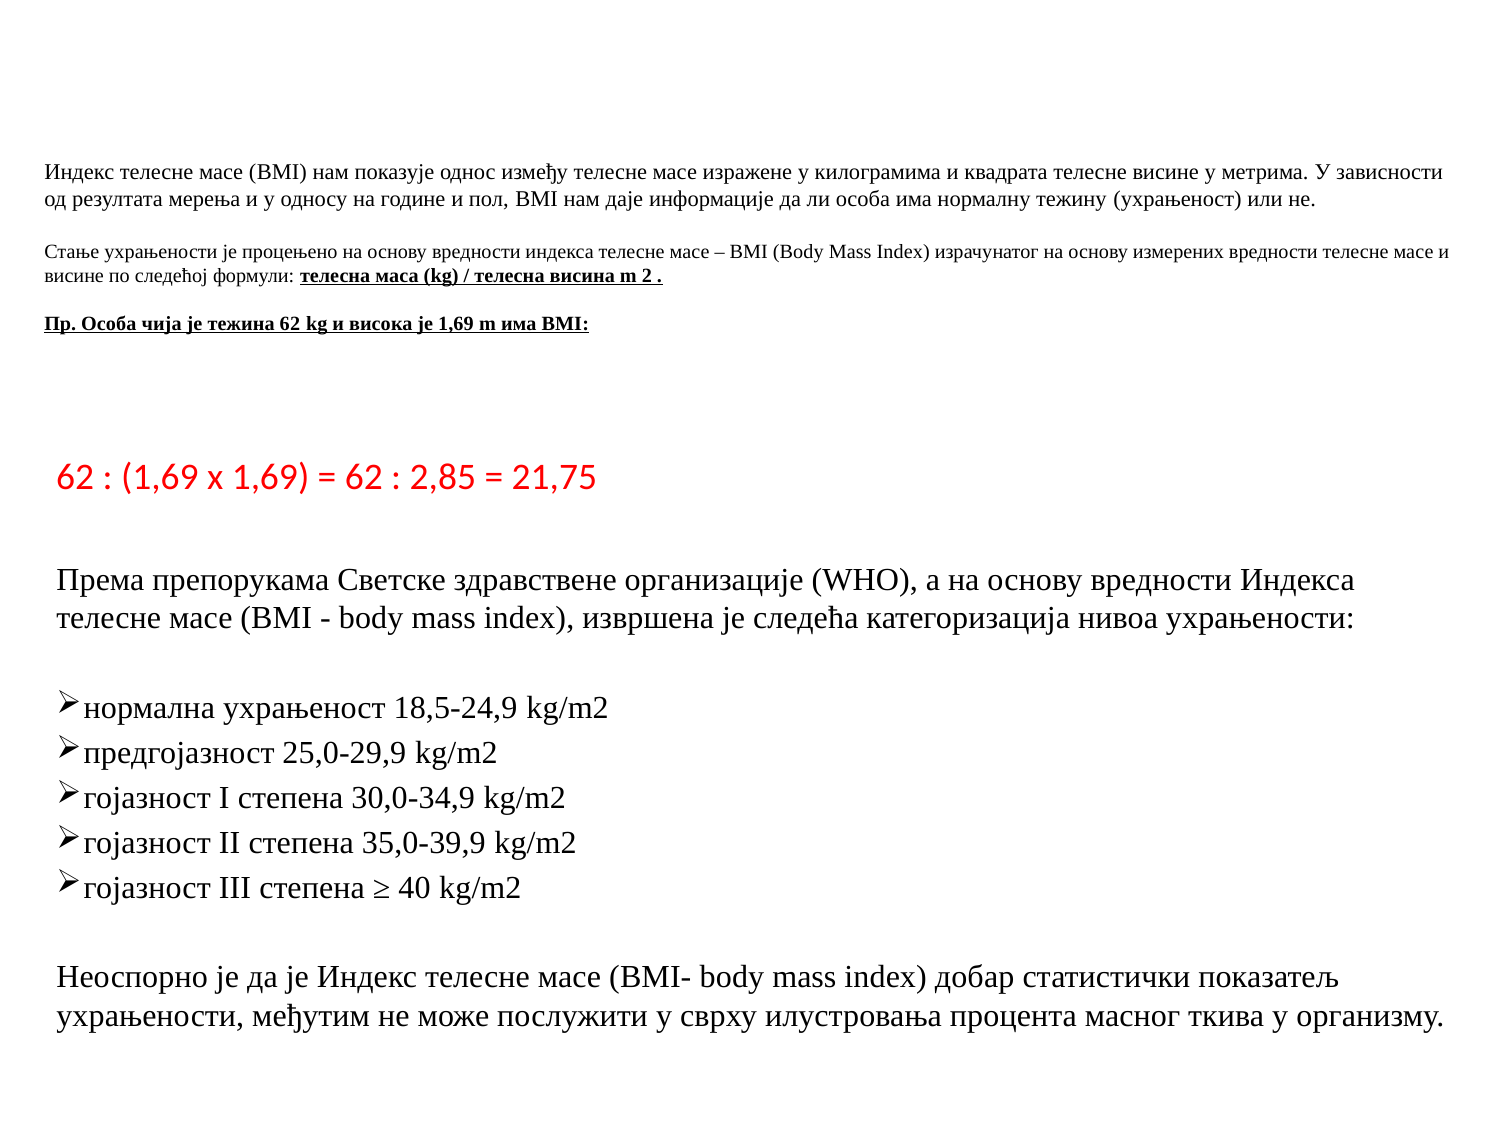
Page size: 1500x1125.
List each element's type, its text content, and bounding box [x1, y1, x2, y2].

text_box 62 : (1,69 x 1,69) = 62 : 2,85 = 21,75 [41, 444, 1040, 505]
subtitle Према препорукама Светске здравствене организације (WHO), а на основу вредности Индекса телесне масе (BMI - body mass index), извршена је следећа категоризација нивоа ухрањености: нормална ухрањеност 18,5-24,9 kg/m2 предгојазност 25,0-29,9 kg/m2 гојазност I степена 30,0-34,9 kg/m2 гојазност II степена 35,0-39,9 kg/m2 гојазност III степена ≥ 40 kg/m2 Неоспорно је да је Индекс телесне масе (BMI- body mass index) добар статистички показатељ ухрањености, међутим не може послужити у сврху илустровања процента масног ткива у организму. [41, 550, 1471, 1083]
title Индекс телесне масе (BMI) нам показује однос између телесне масе изражене у килограмима и квадрата телесне висине у метрима. У зависности од резултата мерења и у односу на године и пол, BMI нам даје информације да ли особа има нормалну тежину (ухрањеност) или не. Стање ухрањености је процењено на основу вредности индекса телесне масе – BMI (Body Mass Index) израчунатог на основу измерених вредности телесне масе и висине по следећој формули: телесна маса (kg) / телесна висина m 2 . Пр. Особа чија је тежина 62 kg и висока је 1,69 m има BMI: [29, 137, 1471, 433]
